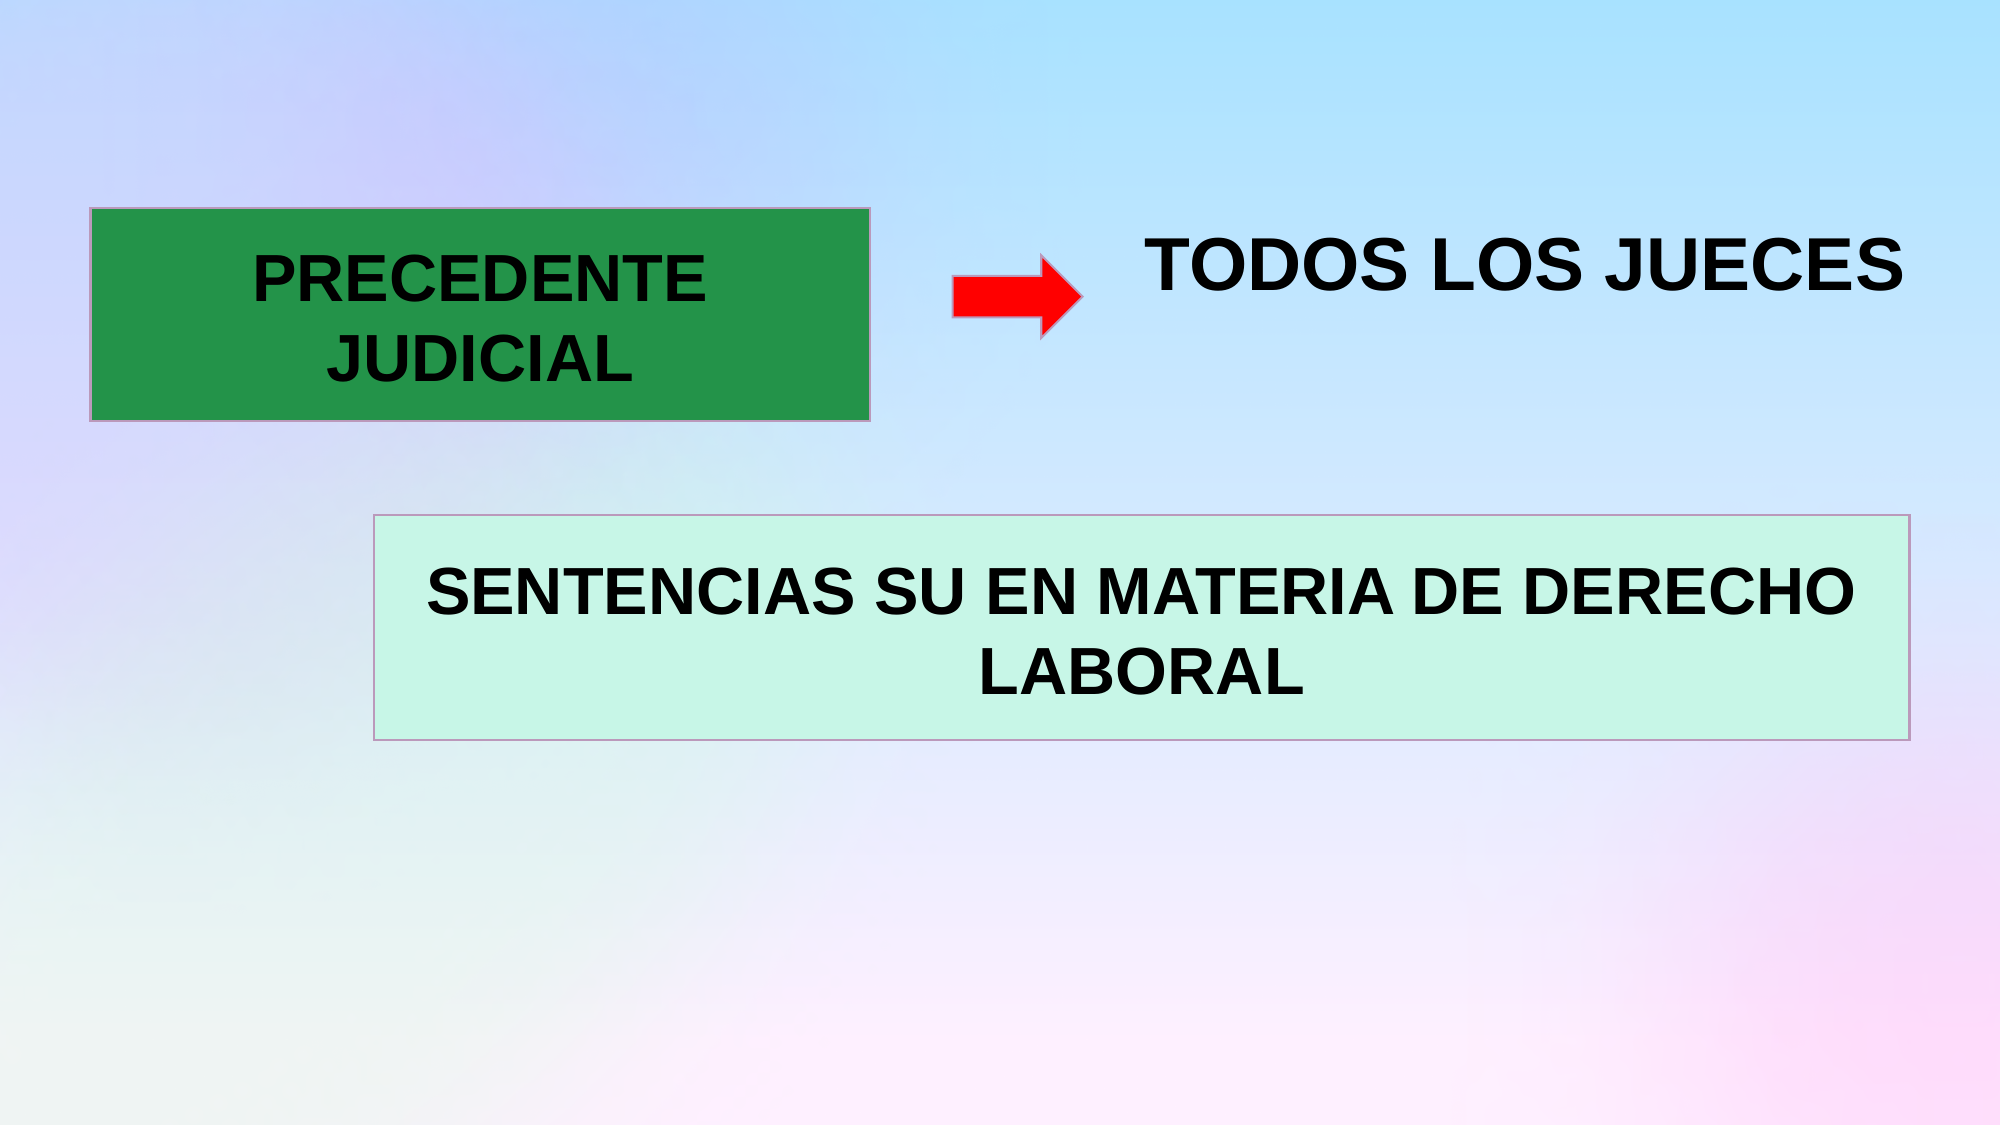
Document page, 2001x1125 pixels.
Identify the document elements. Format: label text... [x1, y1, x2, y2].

text_box [951, 252, 1085, 341]
text_box SENTENCIAS SU EN MATERIA DE DERECHO LABORAL [373, 514, 1911, 741]
text_box TODOS LOS JUECES [1129, 208, 1957, 313]
text_box PRECEDENTE JUDICIAL [89, 207, 871, 422]
picture [0, 0, 2000, 1125]
